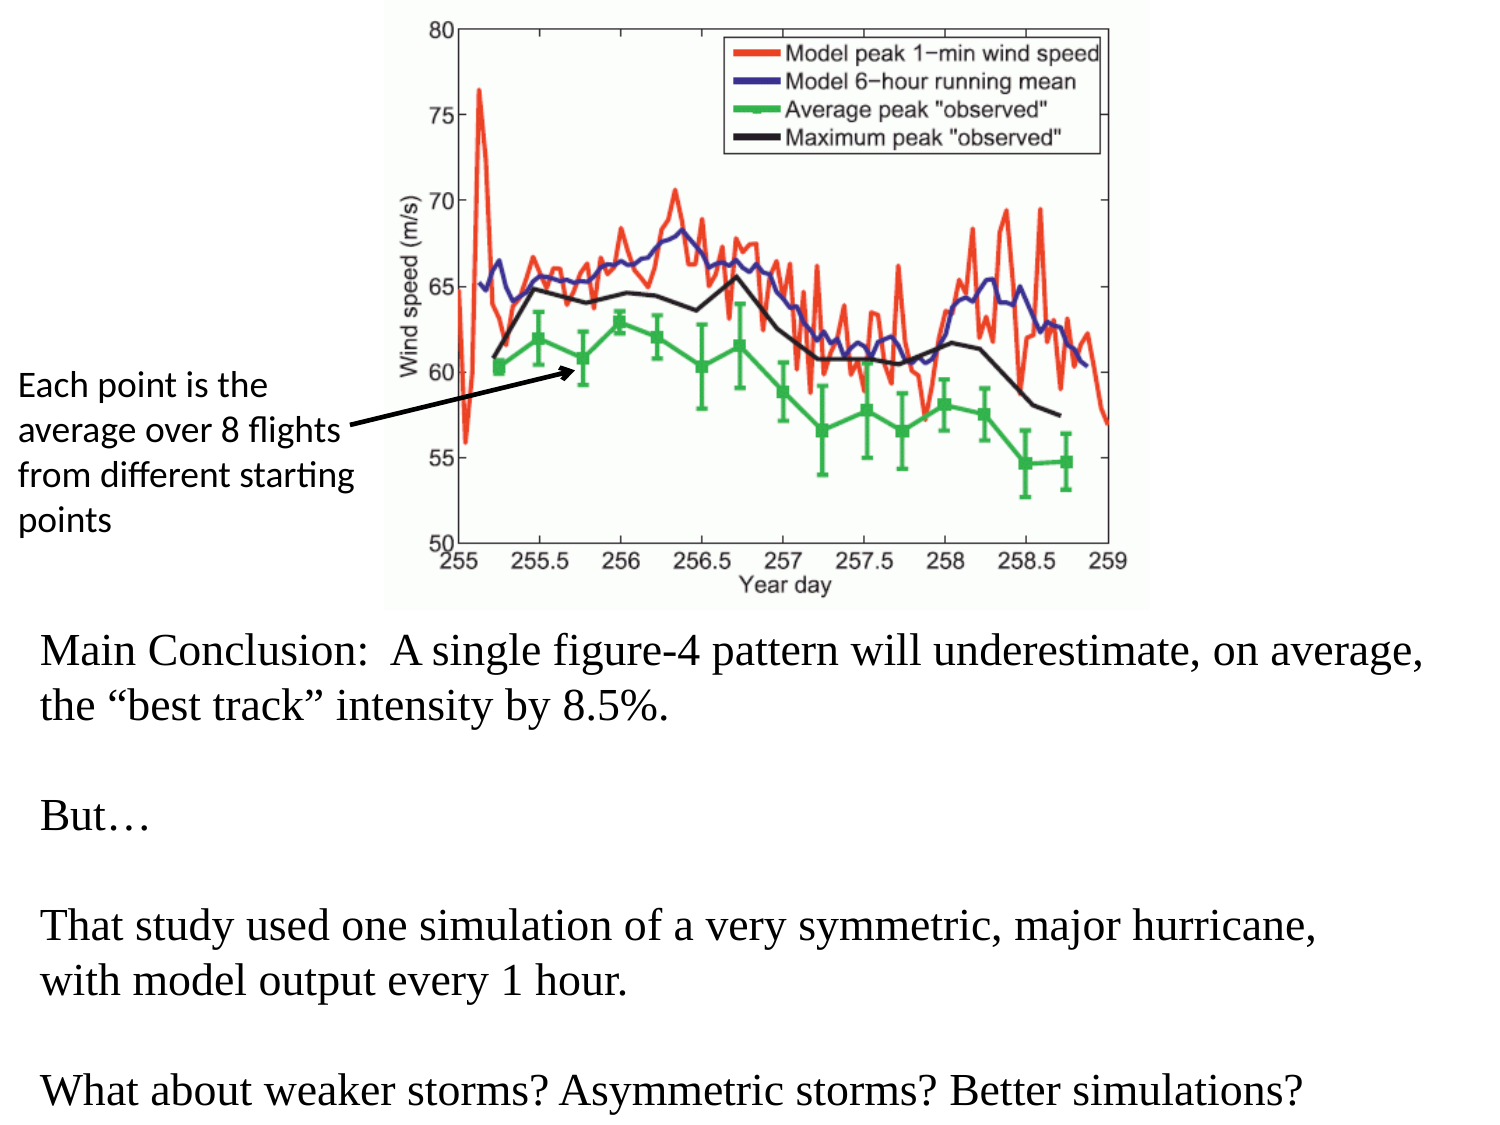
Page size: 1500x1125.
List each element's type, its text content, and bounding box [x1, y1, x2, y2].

text_box Main Conclusion: A single figure-4 pattern will underestimate, on average, the “best track” intensity by 8.5%. But… That study used one simulation of a very symmetric, major hurricane, with model output every 1 hour. What about weaker storms? Asymmetric storms? Better simulations? [24, 612, 1488, 1123]
picture [384, 0, 1151, 610]
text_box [349, 369, 576, 426]
text_box Each point is the average over 8 flights from different starting points [3, 353, 375, 548]
